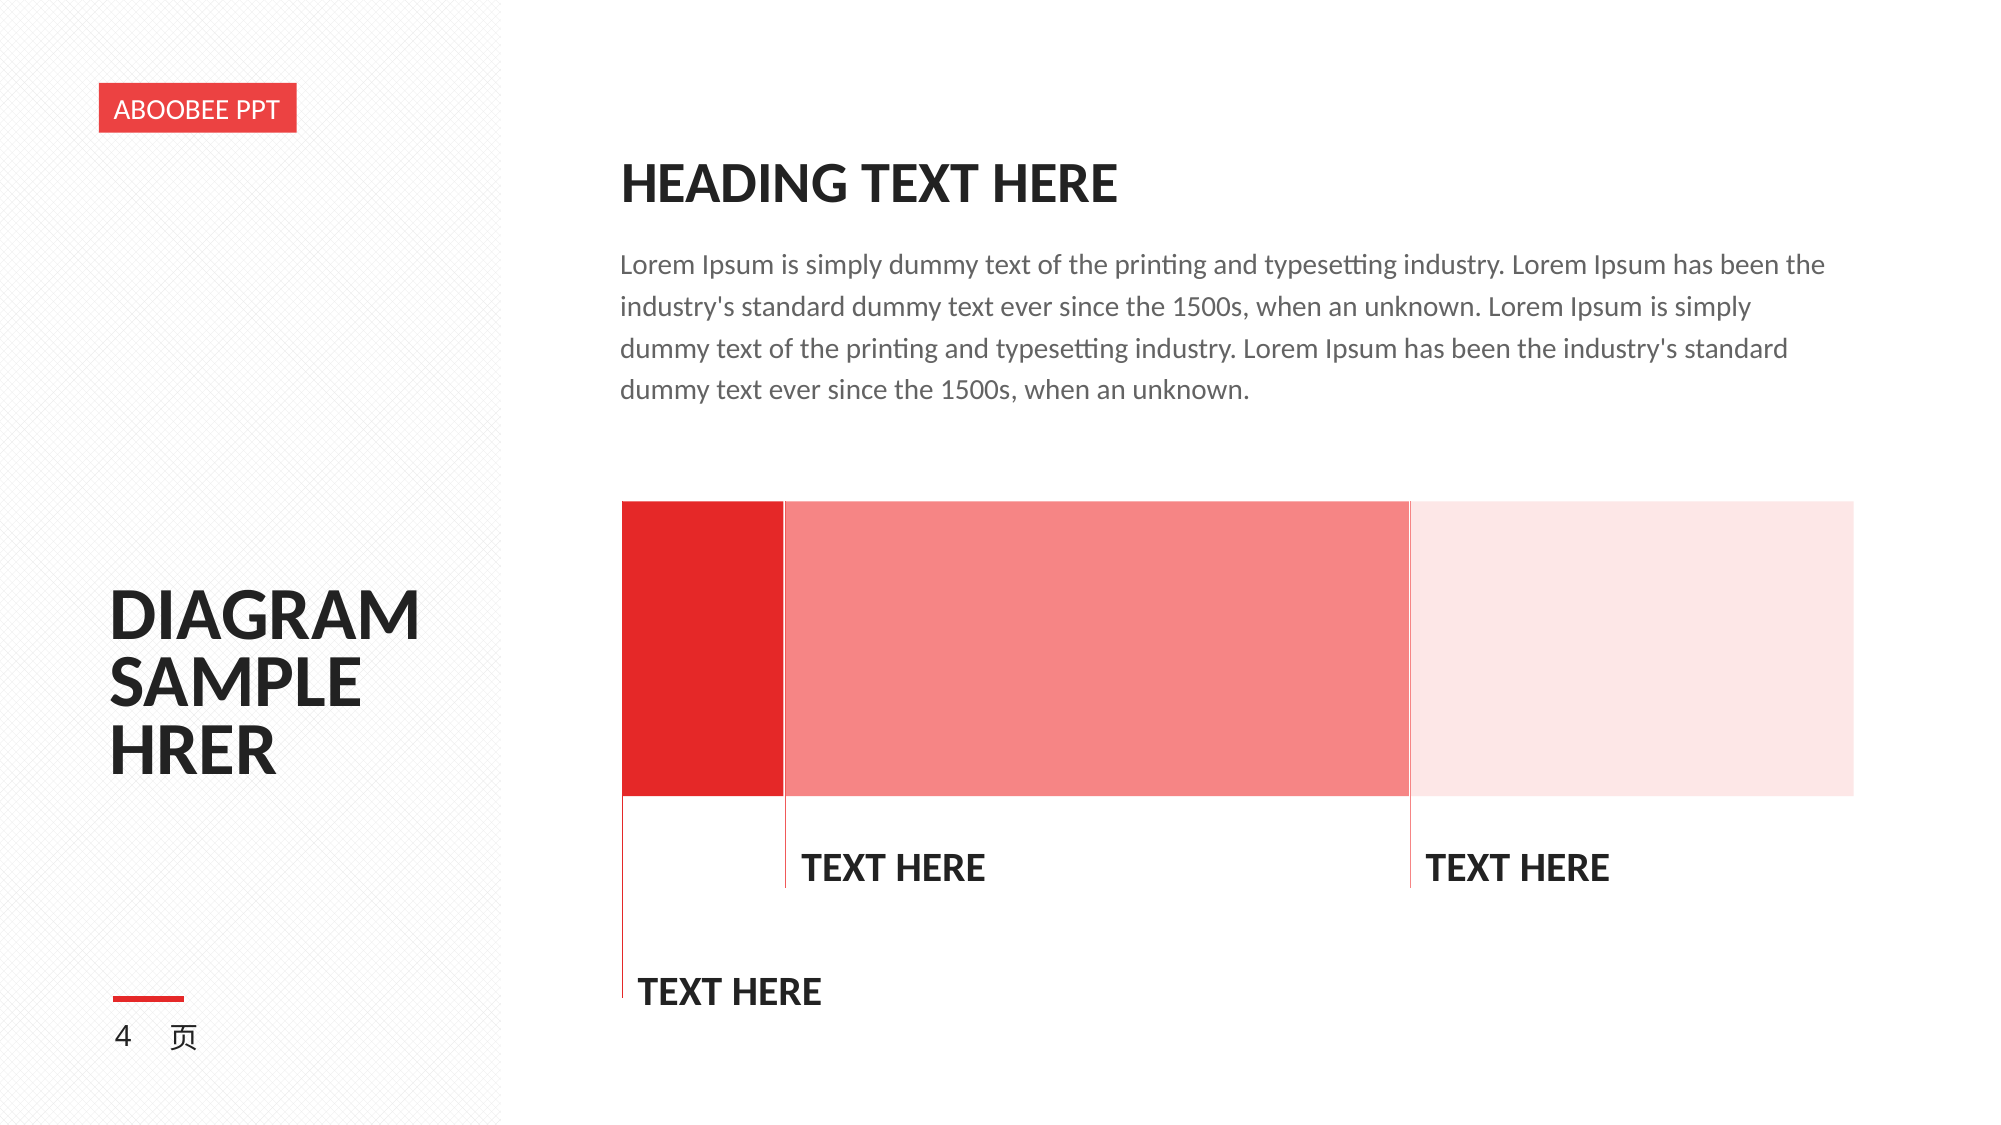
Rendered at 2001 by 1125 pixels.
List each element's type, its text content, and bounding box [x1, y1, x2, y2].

text_box Lorem Ipsum is simply dummy text of the printing and typesetting industry. Lorem Ipsum has been the industry's standard dummy text ever since the 1500s, when an unknown. Lorem Ipsum is simply dummy text of the printing and typesetting industry. Lorem Ipsum has been the industry's standard dummy text ever since the 1500s, when an unknown. [605, 230, 1854, 428]
text_box [784, 500, 1410, 797]
text_box TEXT HERE [622, 965, 995, 1031]
title DIAGRAM SAMPLE HRER [94, 578, 499, 951]
text_box [622, 500, 784, 797]
text_box HEADING TEXT HERE [606, 150, 1205, 227]
text_box ABOOBEE PPT [98, 82, 297, 133]
text_box [1410, 500, 1855, 797]
text_box TEXT HERE [1410, 841, 1783, 908]
text_box TEXT HERE [786, 841, 1159, 908]
